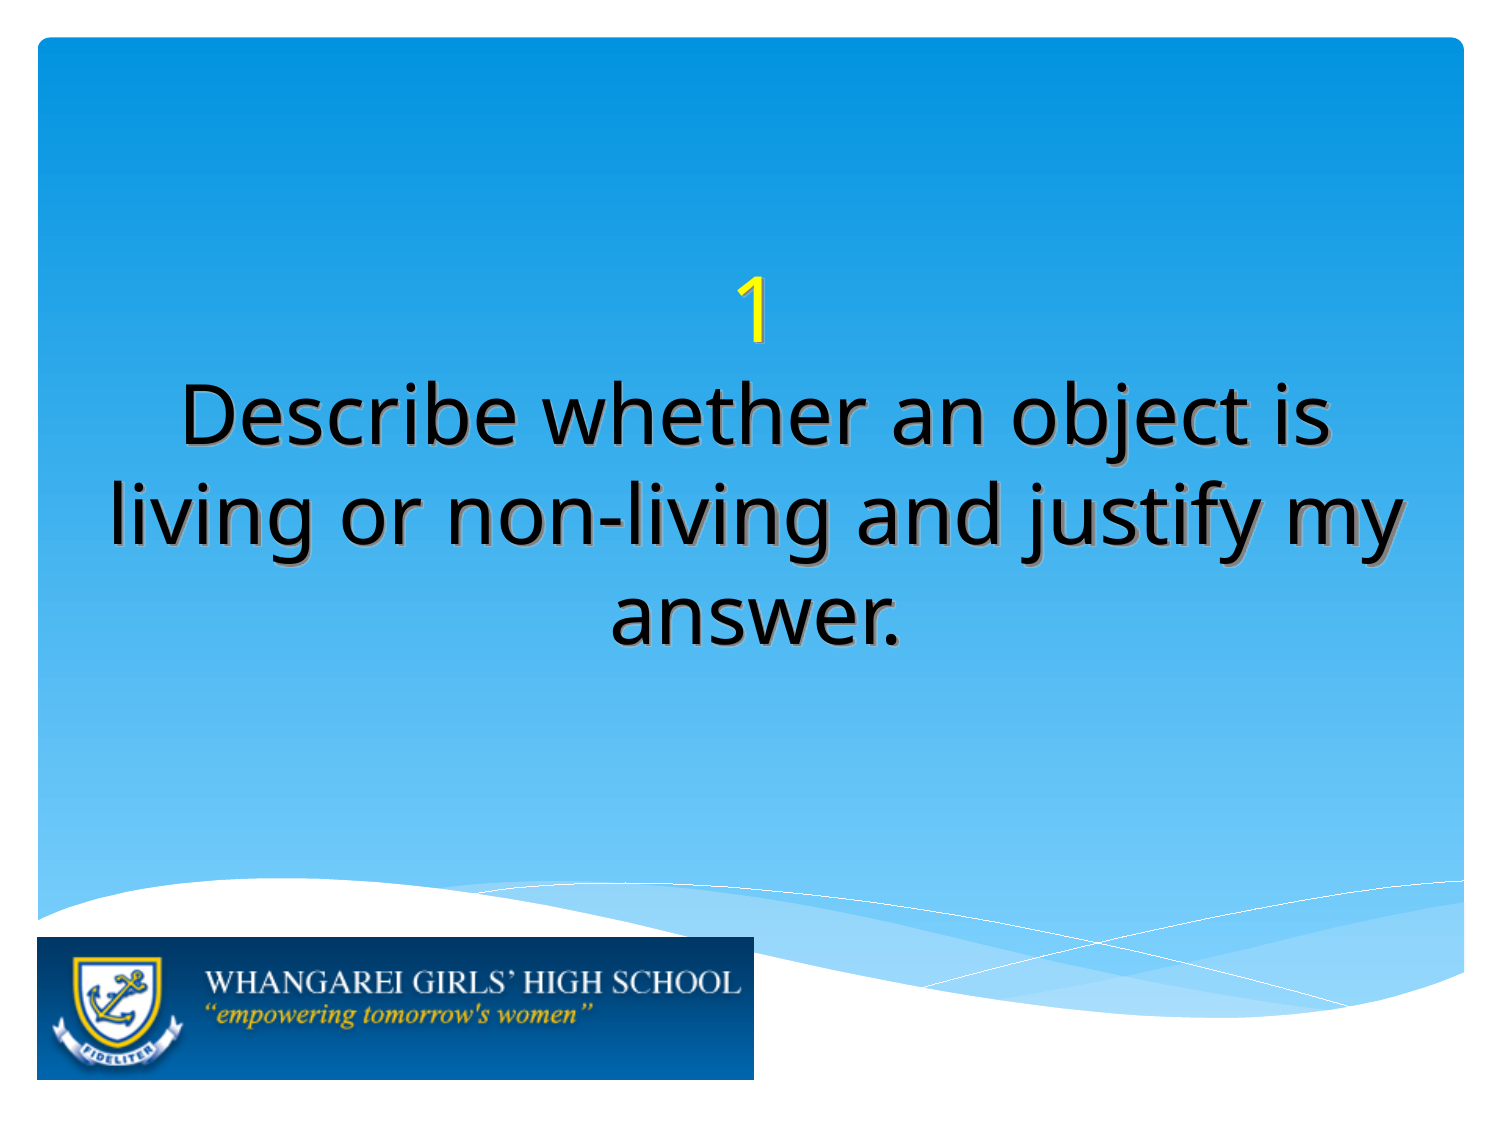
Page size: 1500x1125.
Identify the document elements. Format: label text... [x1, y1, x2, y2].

text_box 1 Describe whether an object is living or non-living and justify my answer. [74, 99, 1438, 913]
picture [37, 937, 754, 1080]
